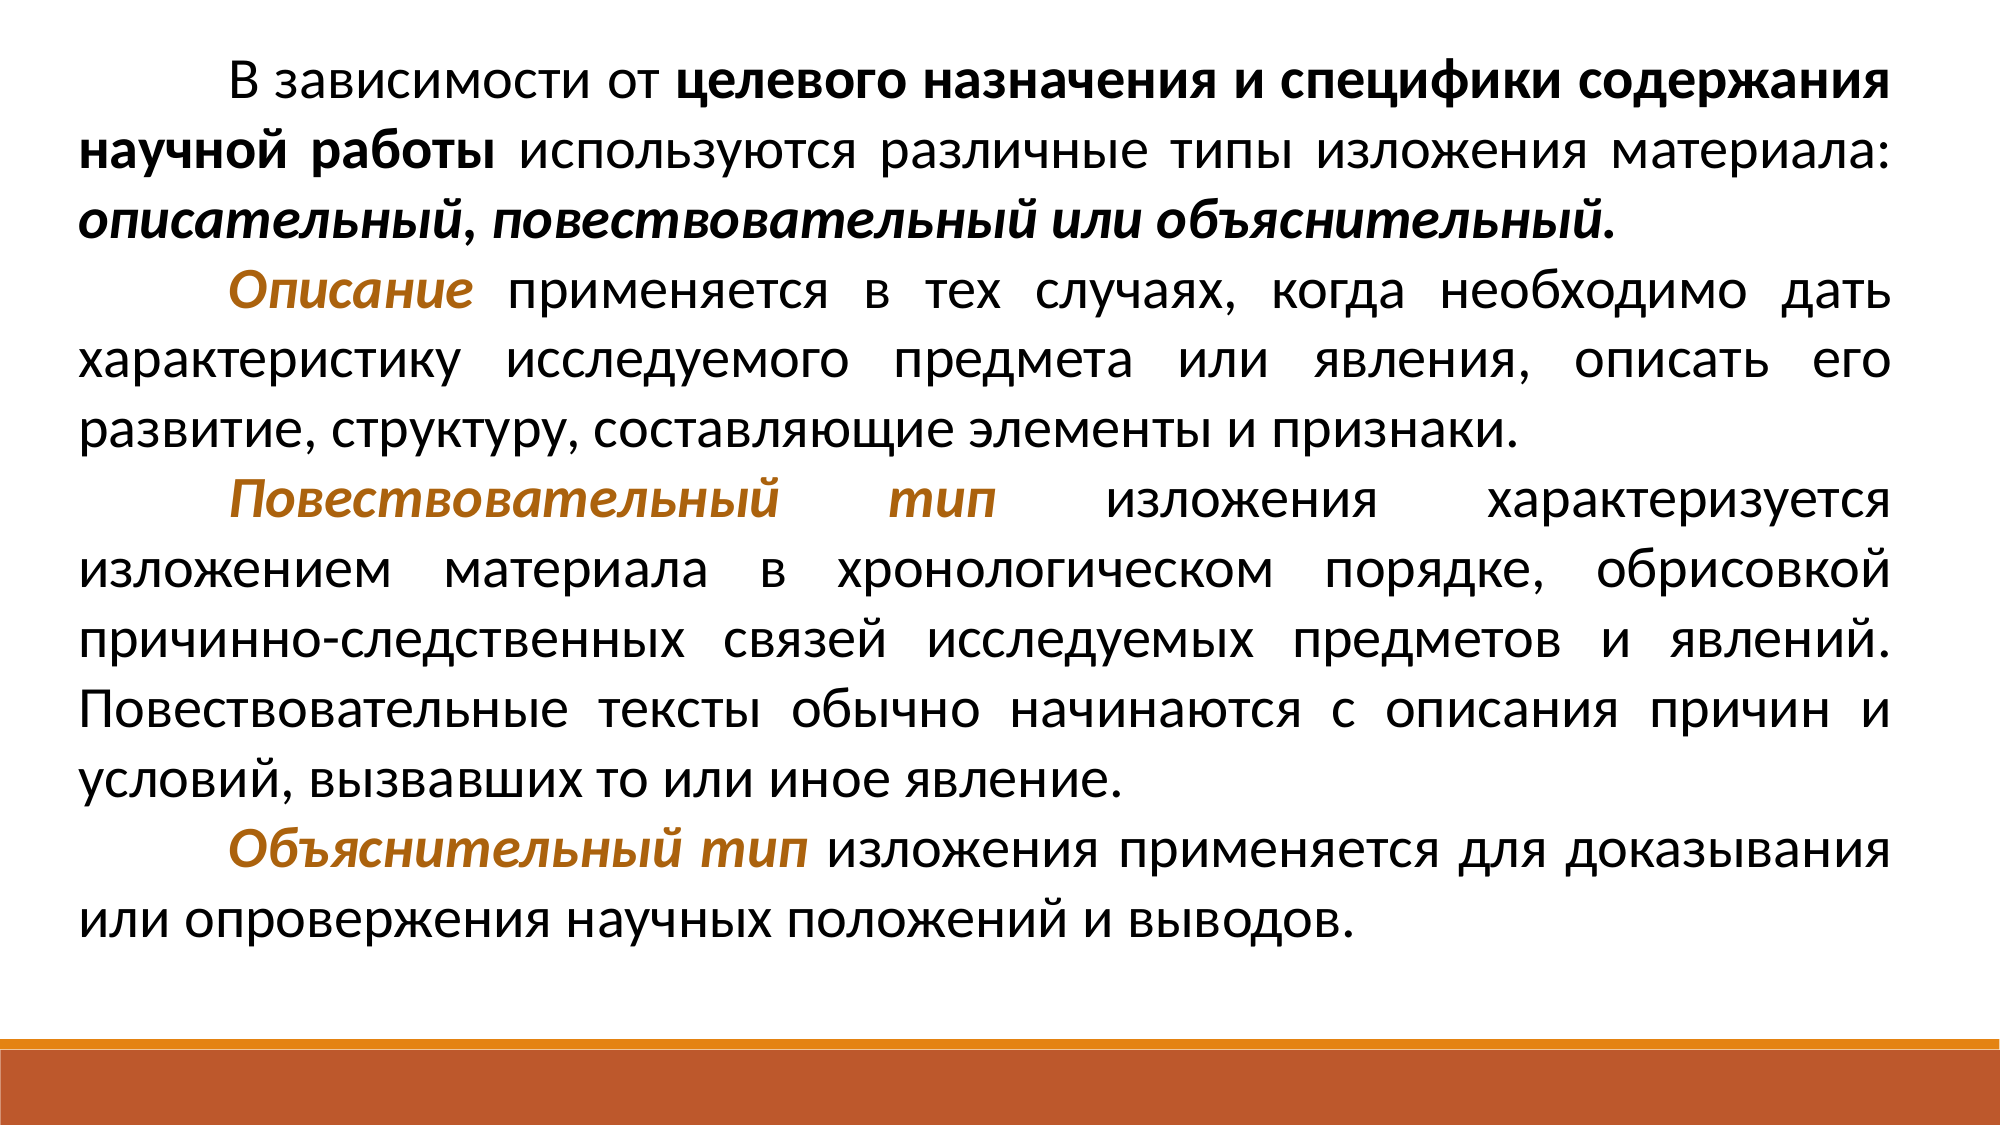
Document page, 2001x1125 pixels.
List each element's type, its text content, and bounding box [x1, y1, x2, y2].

text_box В зависимости от целевого назначения и специфики содержания научной работы используются различные типы изложения материала: описательный, повествовательный или объяснительный. Описание применяется в тех случаях, когда необходимо дать характеристику исследуемого предмета или явления, описать его развитие, структуру, составляющие элементы и признаки. Повествовательный тип изложения характеризуется изложением материала в хронологическом порядке, обрисовкой причинно-следственных связей исследуемых предметов и явлений. Повествовательные тексты обычно начинаются с описания причин и условий, вызвавших то или иное явление. Объяснительный тип изложения применяется для доказывания или опровержения научных положений и выводов. [63, 32, 1907, 957]
